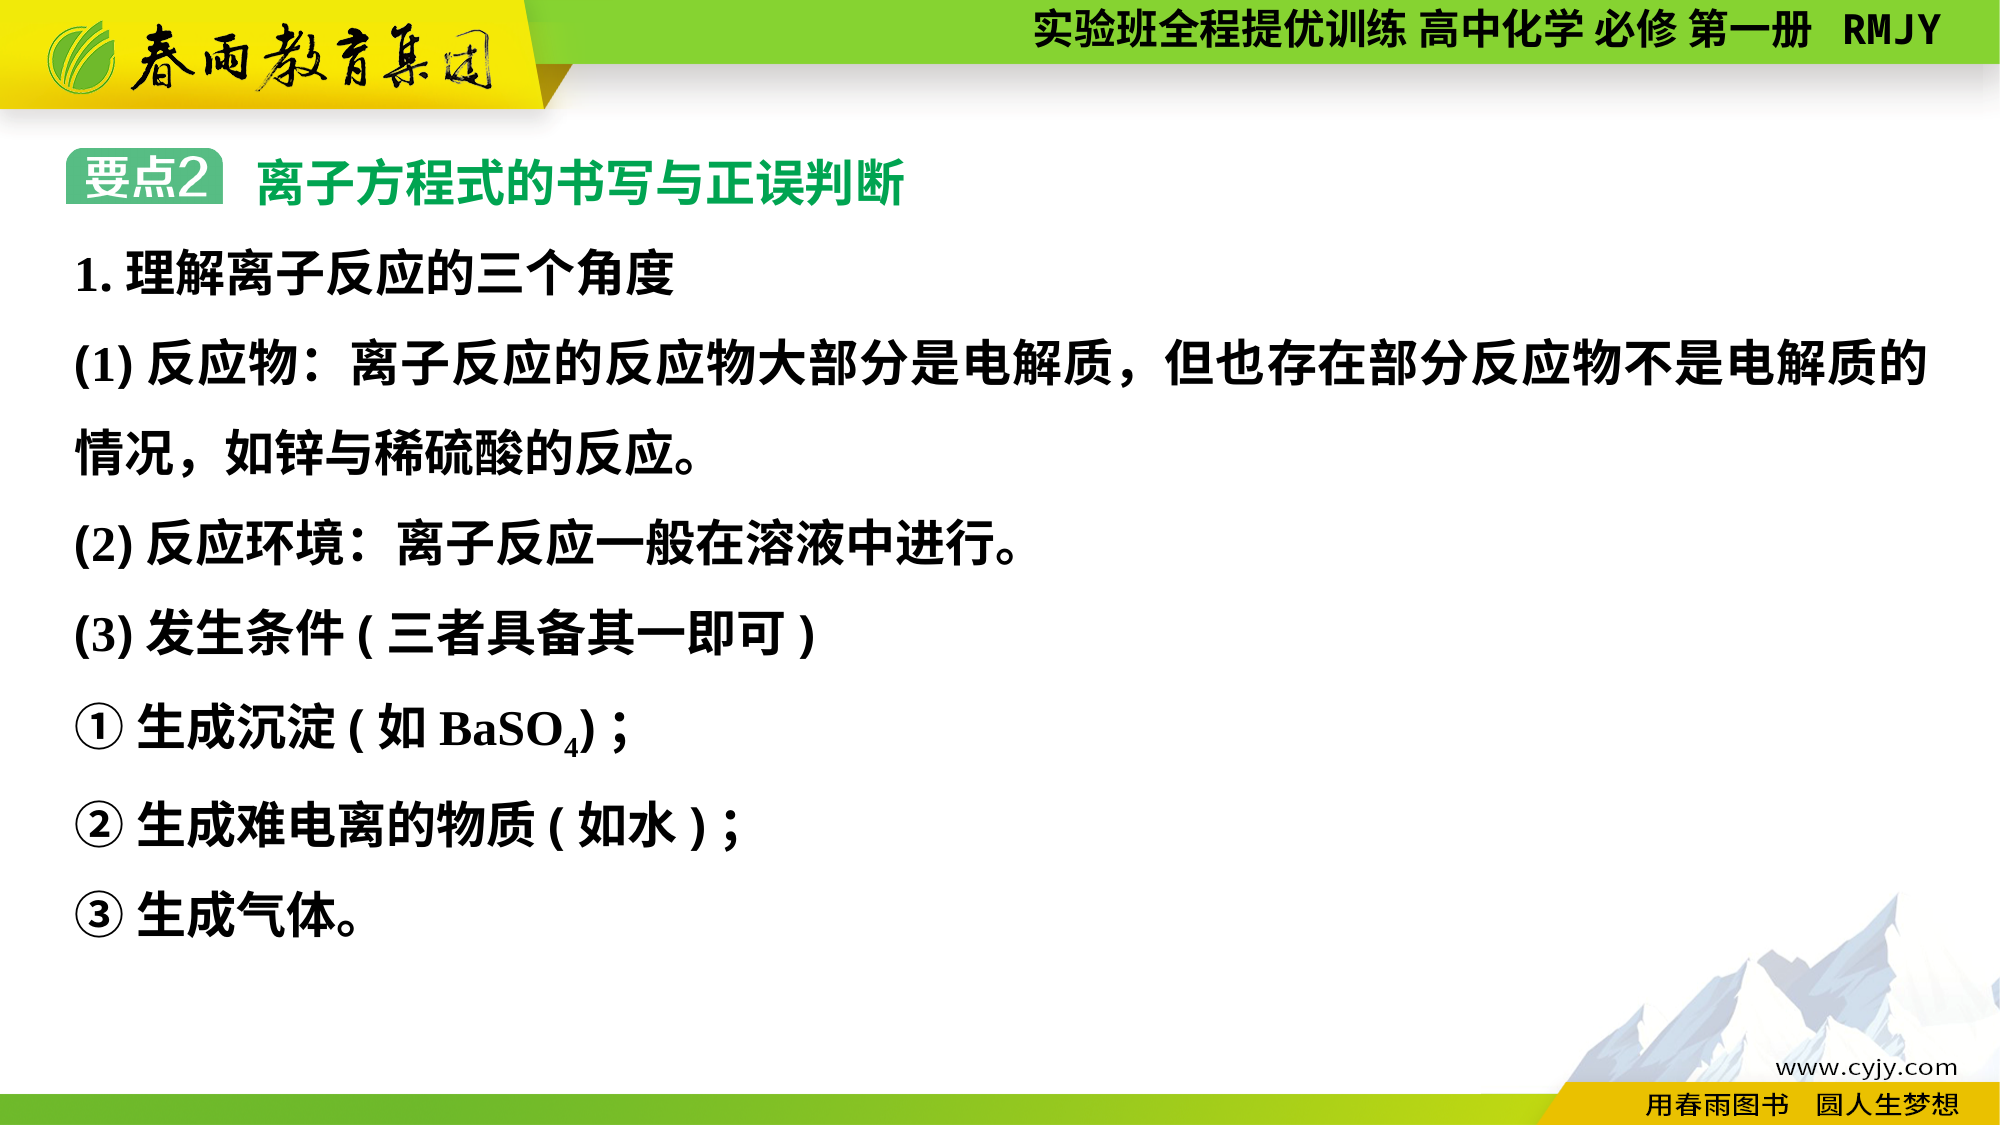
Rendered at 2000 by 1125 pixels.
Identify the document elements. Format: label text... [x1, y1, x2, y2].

picture [0, 0, 2000, 1125]
list 离子方程式的书写与正误判断 1.理解离子反应的三个角度 (1)反应物：离子反应的反应物大部分是电解质，但也存在部分反应物不是电解质的情况，如锌与稀硫酸的反应。 (2)反应环境：离子反应一般在溶液中进行。 (3)发生条件(三者具备其一即可) ①生成沉淀(如BaSO4)； ②生成难电离的物质(如水)； ③生成气体。 [59, 113, 1944, 947]
